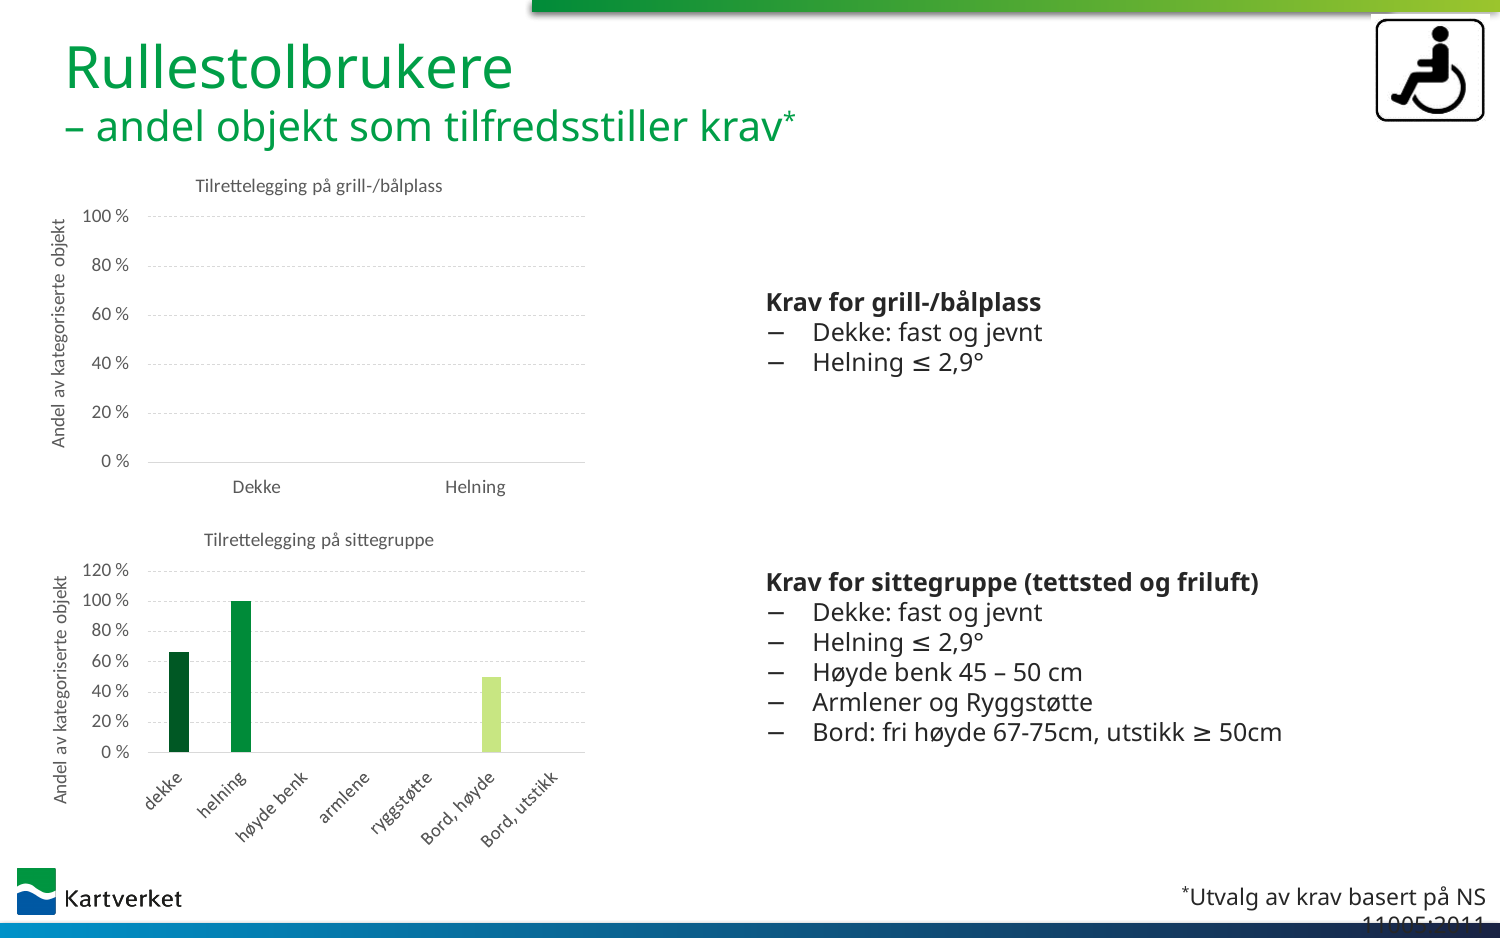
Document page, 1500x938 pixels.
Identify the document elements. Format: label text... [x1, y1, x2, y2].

picture [41, 166, 596, 505]
text_box Krav for grill-/bålplass Dekke: fast og jevnt Helning ≤ 2,9° [750, 279, 1452, 384]
picture [1371, 13, 1491, 127]
text_box Rullestolbrukere – andel objekt som tilfredsstiller krav* [49, 14, 1431, 158]
text_box Krav for sittegruppe (tettsted og friluft) Dekke: fast og jevnt Helning ≤ 2,9° Høyde benk 45 – 50 cm Armlener og Ryggstøtte Bord: fri høyde 67-75cm, utstikk ≥ 50cm [750, 559, 1500, 754]
text_box *Utvalg av krav basert på NS 11005:2011 [1068, 873, 1500, 938]
picture [41, 520, 596, 859]
